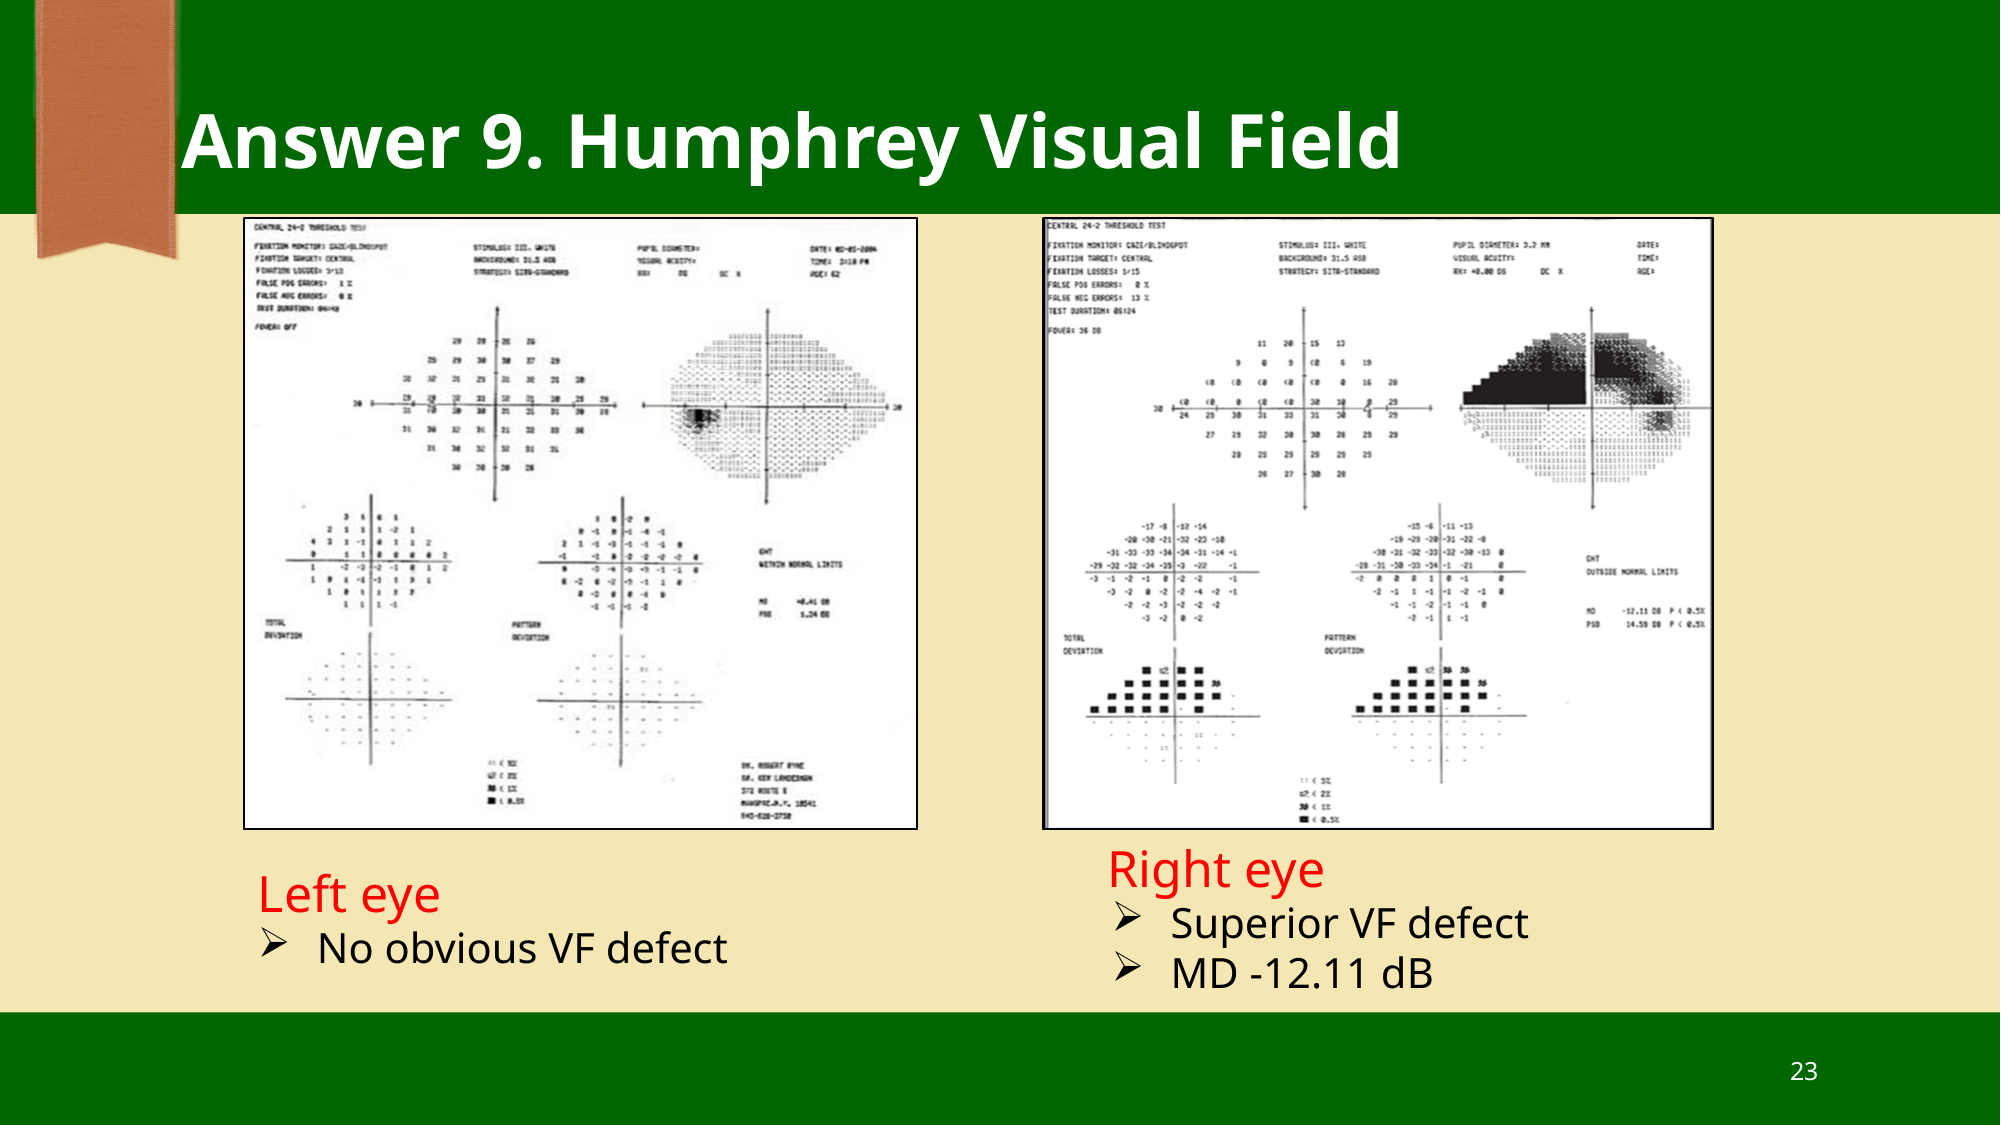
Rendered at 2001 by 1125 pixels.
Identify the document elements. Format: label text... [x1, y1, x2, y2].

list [243, 217, 918, 830]
text_box Left eye No obvious VF defect [243, 854, 743, 1025]
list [1041, 217, 1714, 830]
title Answer 9. Humphrey Visual Field [181, 12, 1819, 193]
slide_number 23 [1518, 1042, 1819, 1103]
text_box Right eye Superior VF defect MD -12.11 dB [1083, 838, 1545, 1050]
